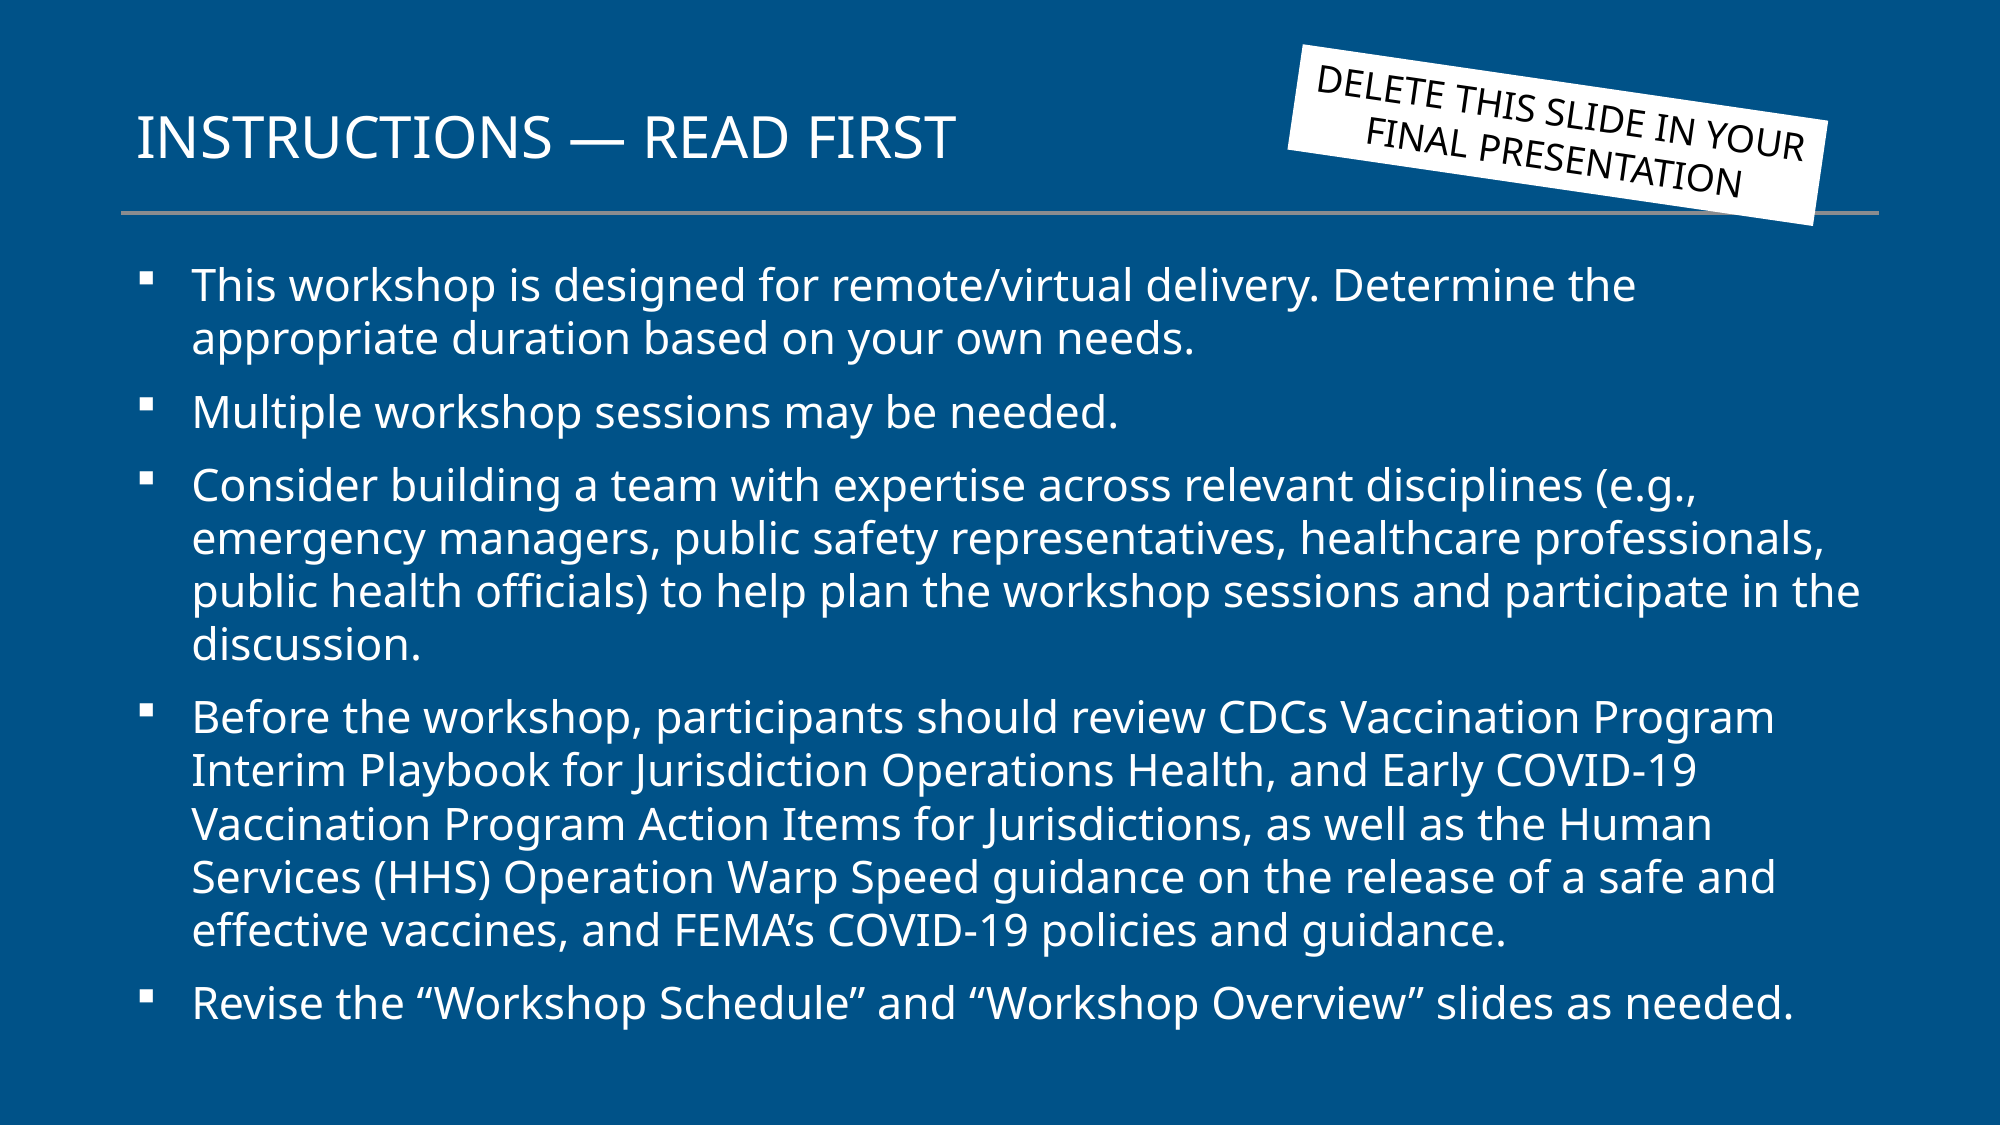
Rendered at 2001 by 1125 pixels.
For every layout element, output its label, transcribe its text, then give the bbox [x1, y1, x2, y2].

list DELETE THIS SLIDE IN YOUR FINAL PRESENTATION [1287, 44, 1829, 227]
title INSTRUCTIONS — READ FIRST [1515, 74, 1879, 197]
title INSTRUCTIONS — READ FIRST [121, 74, 1606, 197]
list This workshop is designed for remote/virtual delivery. Determine the appropriate duration based on your own needs. Multiple workshop sessions may be needed. Consider building a team with expertise across relevant disciplines (e.g., emergency managers, public safety representatives, healthcare professionals, public health officials) to help plan the workshop sessions and participate in the discussion. Before the workshop, participants should review CDCs Vaccination Program Interim Playbook for Jurisdiction Operations Health, and Early COVID-19 Vaccination Program Action Items for Jurisdictions, as well as the Human Services (HHS) Operation Warp Speed guidance on the release of a safe and effective vaccines, and FEMA’s COVID-19 policies and guidance. Revise the “Workshop Schedule” and “Workshop Overview” slides as needed. [121, 249, 1879, 1039]
